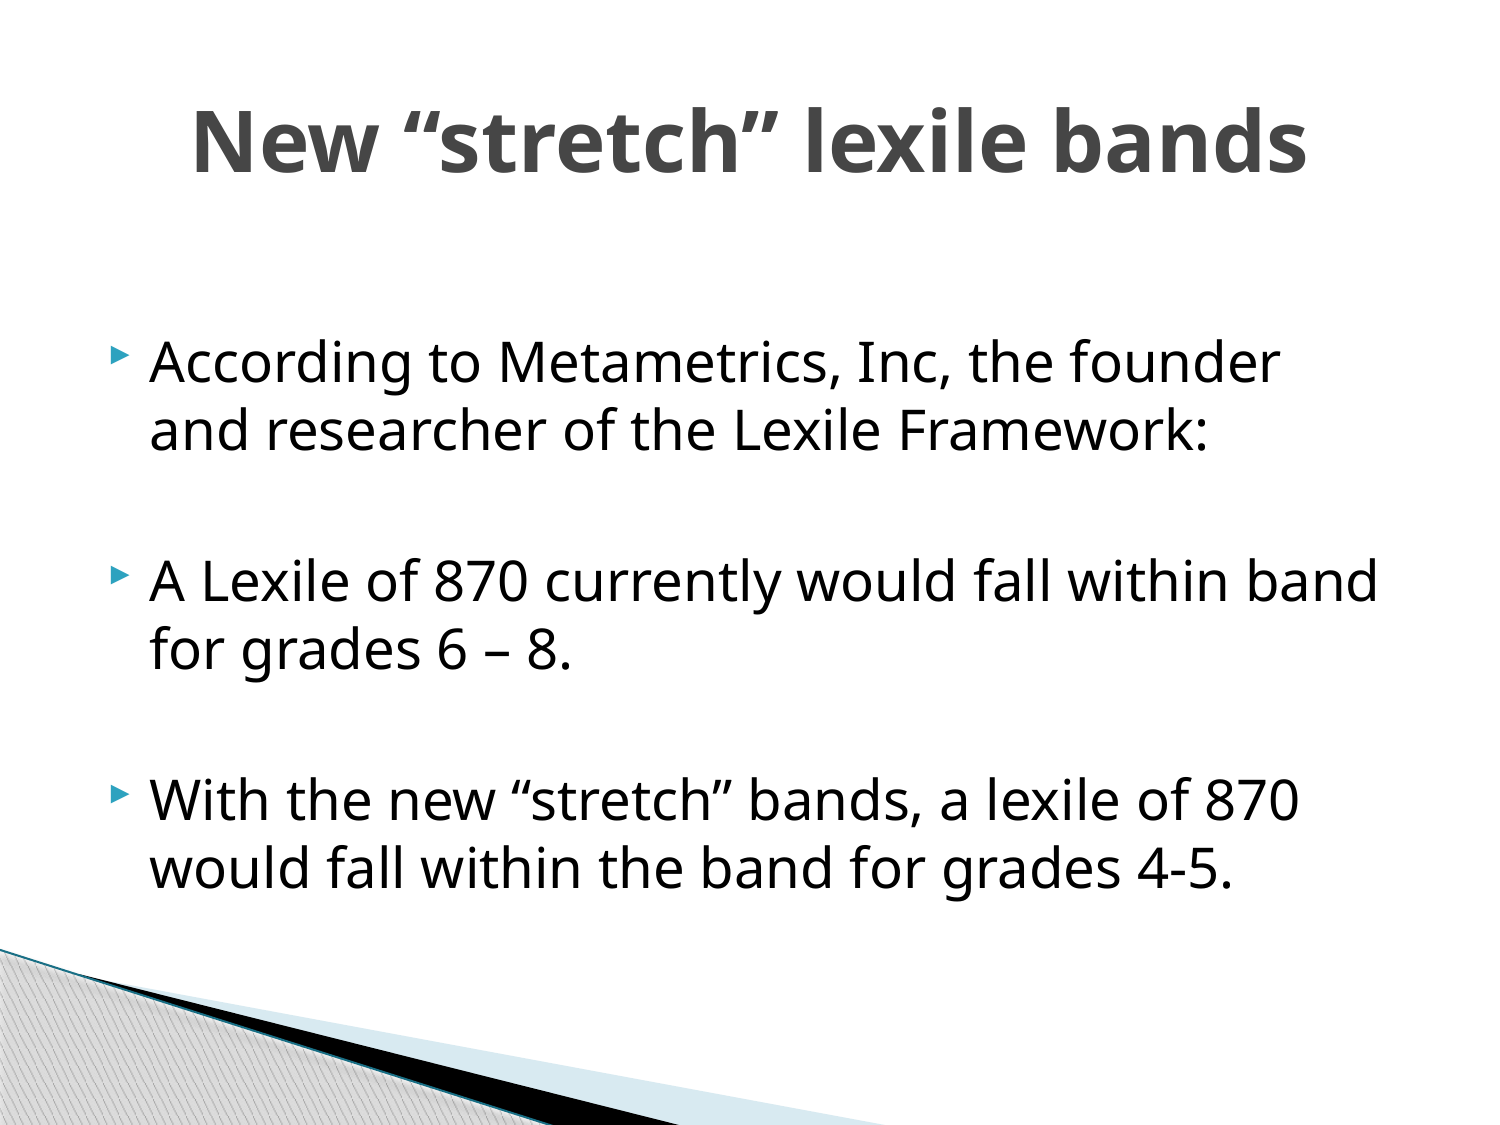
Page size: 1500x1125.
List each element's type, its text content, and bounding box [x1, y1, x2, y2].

title New “stretch” lexile bands [75, 45, 1425, 233]
list According to Metametrics, Inc, the founder and researcher of the Lexile Framework: A Lexile of 870 currently would fall within band for grades 6 – 8. With the new “stretch” bands, a lexile of 870 would fall within the band for grades 4-5. [75, 243, 1425, 986]
